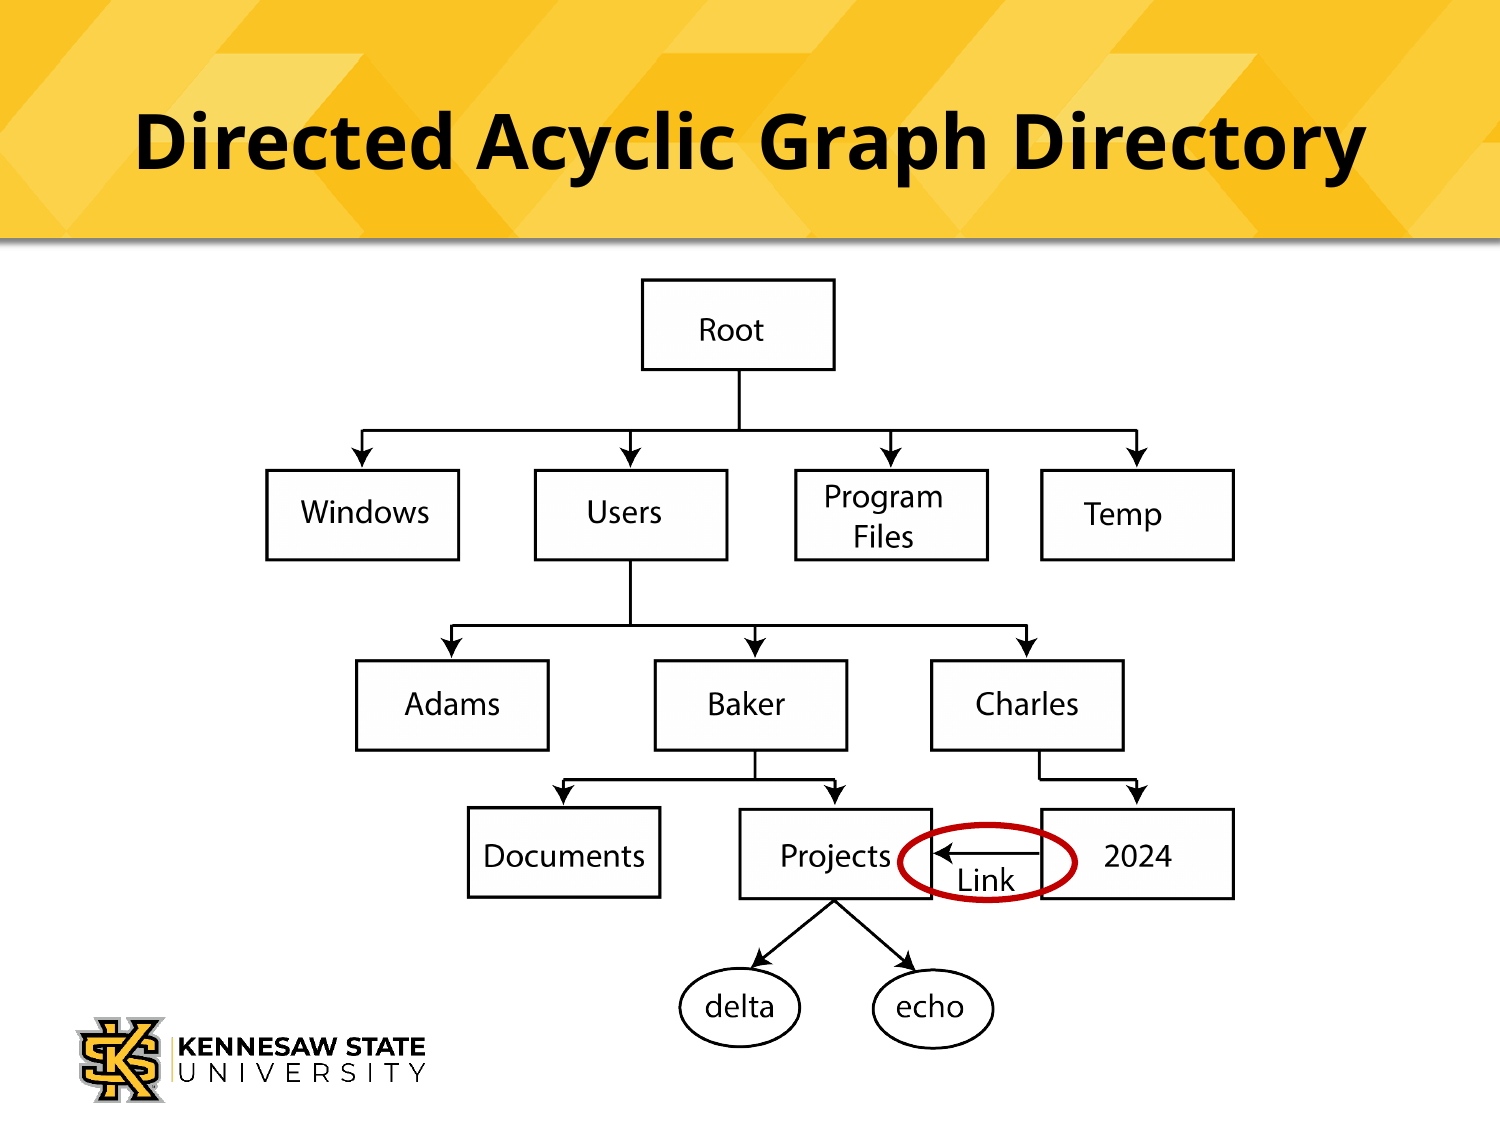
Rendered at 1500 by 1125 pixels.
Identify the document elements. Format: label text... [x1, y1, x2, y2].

picture [75, 278, 1235, 1103]
picture [0, 0, 1500, 251]
title Directed Acyclic Graph Directory [75, 45, 1425, 233]
